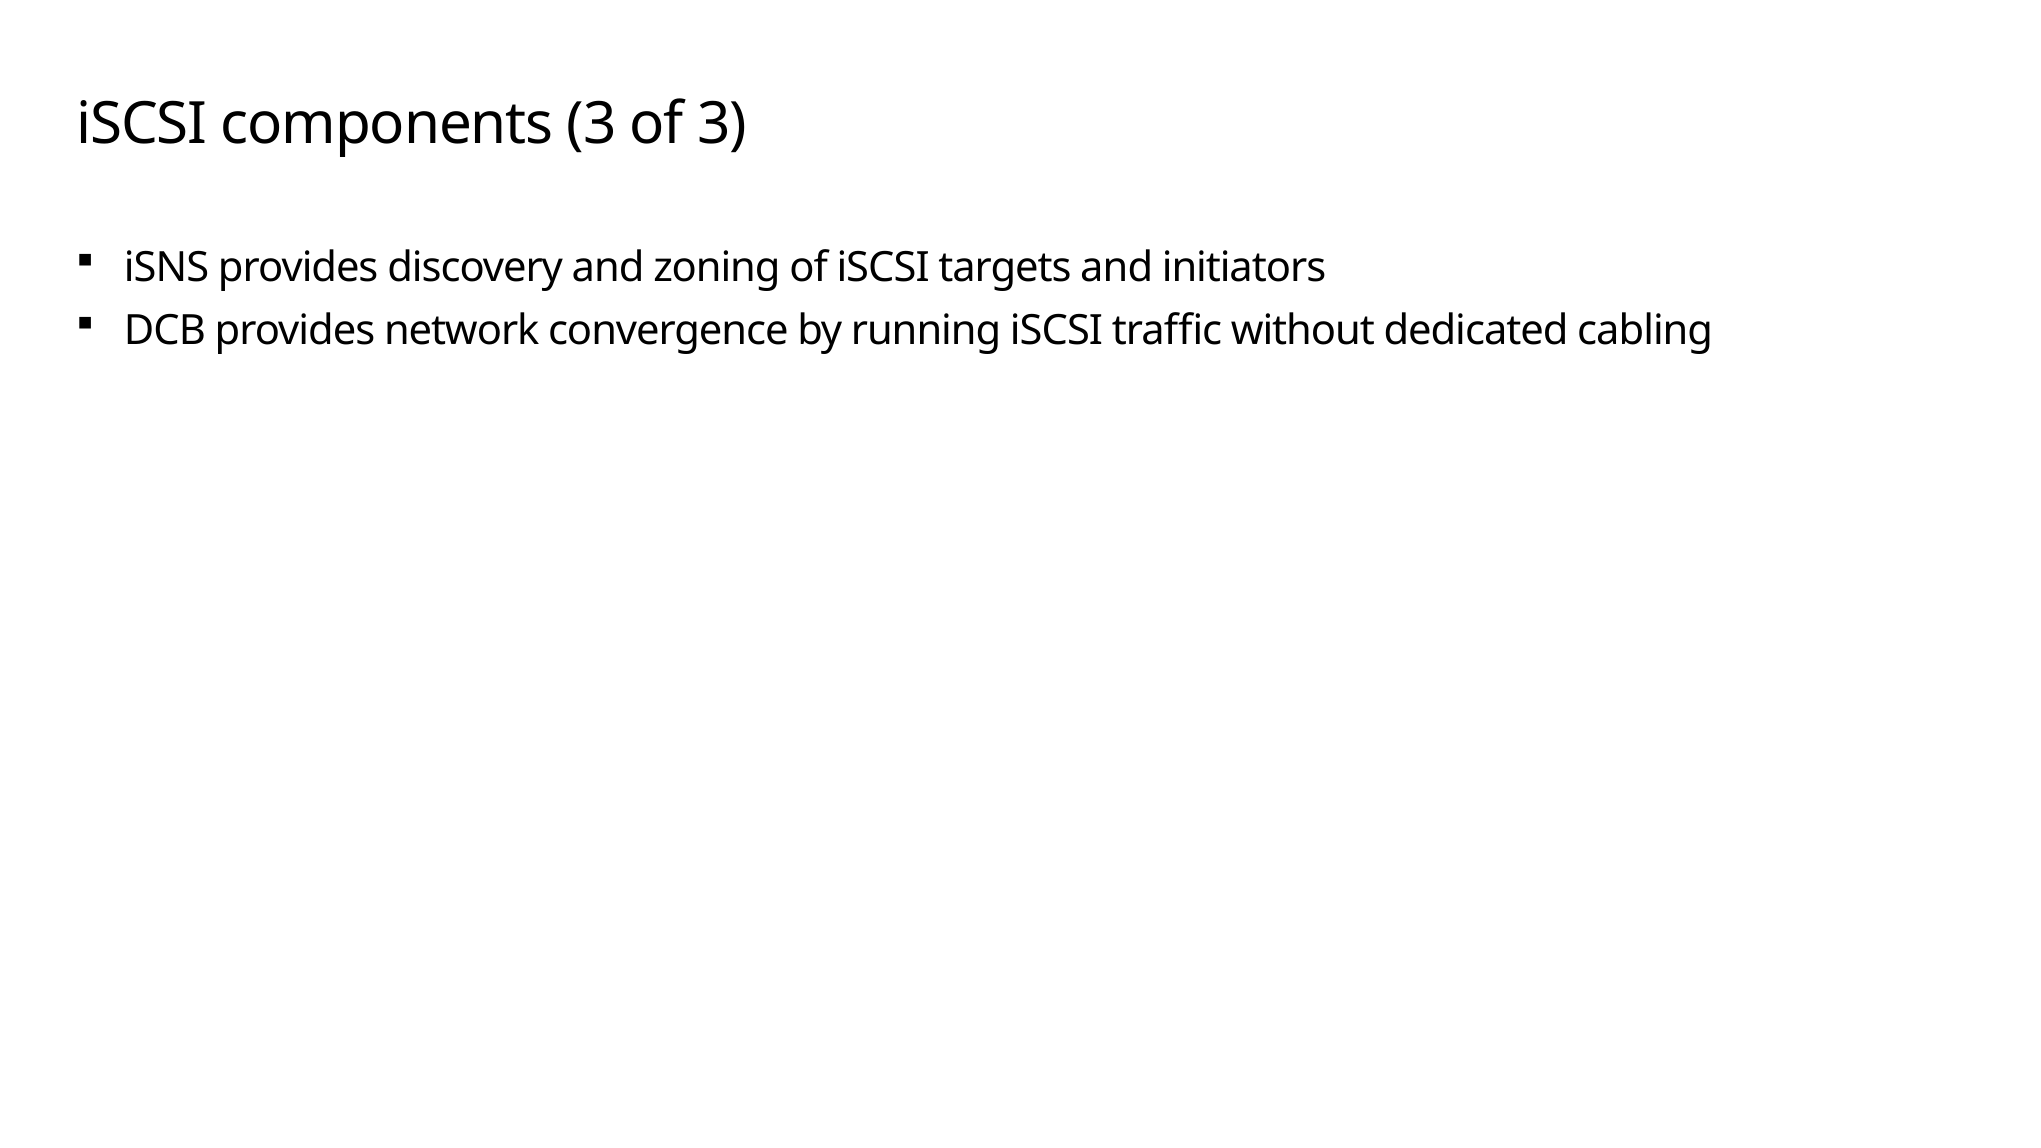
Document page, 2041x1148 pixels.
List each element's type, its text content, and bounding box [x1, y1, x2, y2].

title iSCSI components (3 of 3) [76, 93, 1968, 161]
list iSNS provides discovery and zoning of iSCSI targets and initiators DCB provides network convergence by running iSCSI traffic without dedicated cabling [76, 240, 1970, 1074]
